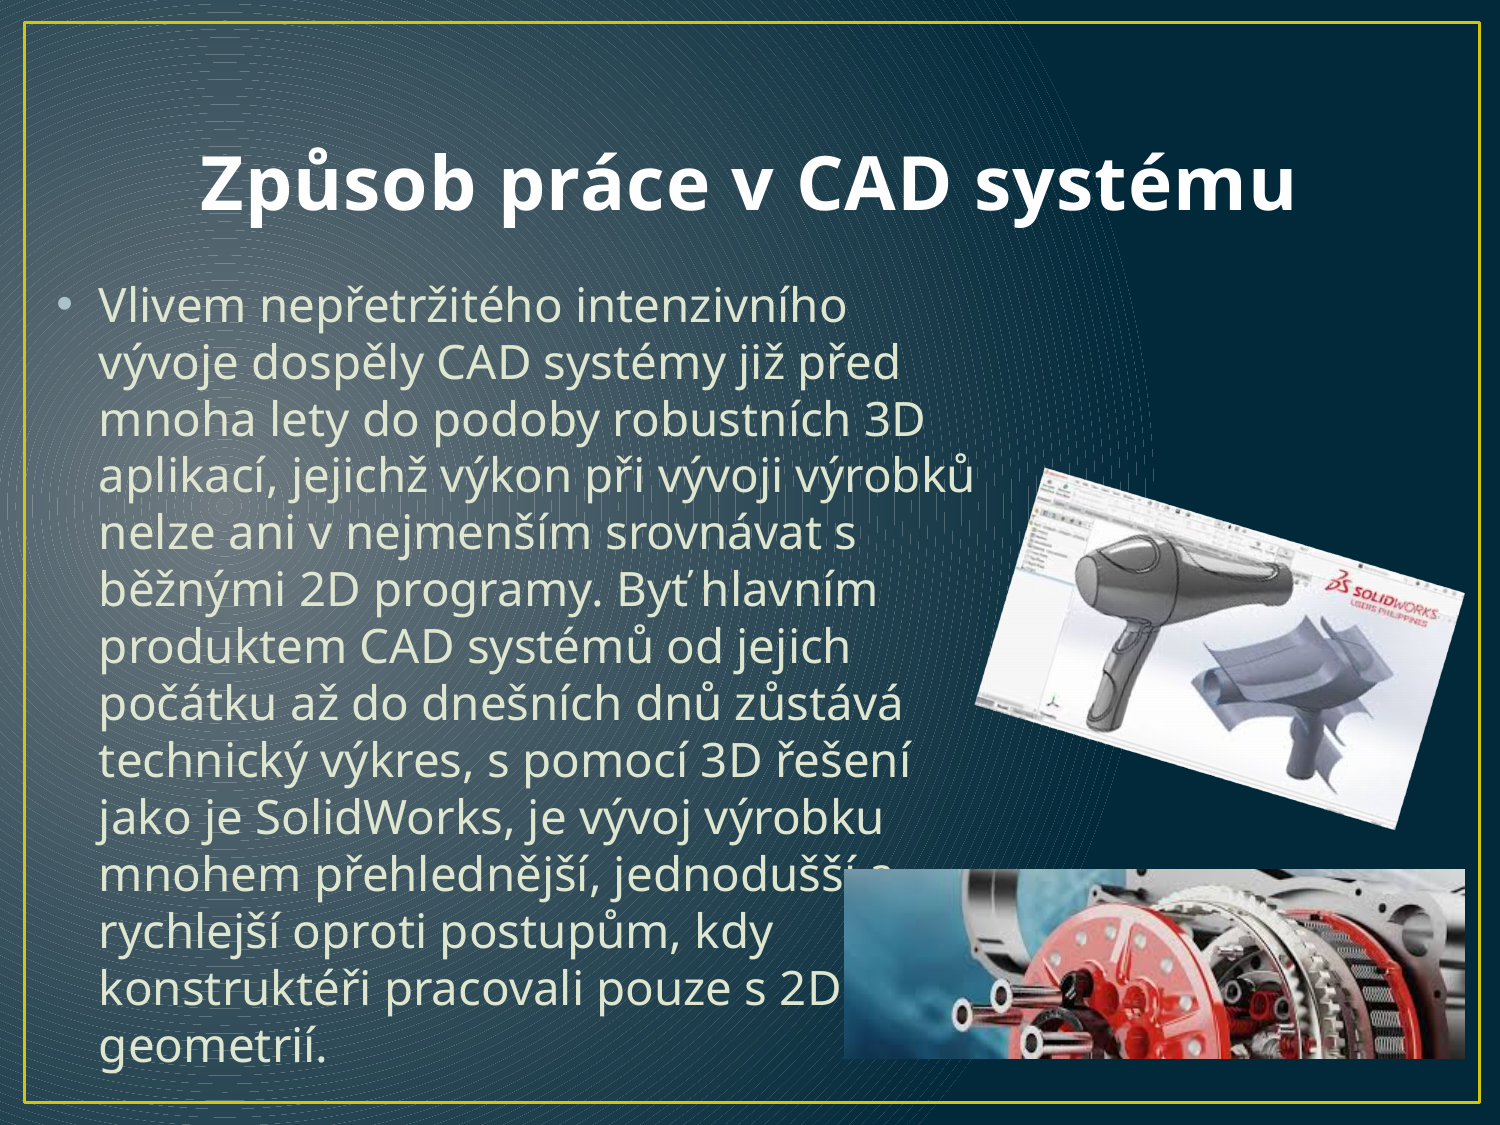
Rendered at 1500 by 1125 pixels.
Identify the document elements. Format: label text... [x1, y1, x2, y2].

list Vlivem nepřetržitého intenzivního vývoje dospěly CAD systémy již před mnoha lety do podoby robustních 3D aplikací, jejichž výkon při vývoji výrobků nelze ani v nejmenším srovnávat s běžnými 2D programy. Byť hlavním produktem CAD systémů od jejich počátku až do dnešních dnů zůstává technický výkres, s pomocí 3D řešení jako je SolidWorks, je vývoj výrobku mnohem přehlednější, jednodušší a rychlejší oproti postupům, kdy konstruktéři pracovali pouze s 2D geometrií. [41, 267, 999, 1087]
picture [844, 863, 1464, 1059]
picture [1070, 777, 1086, 786]
title Způsob práce v CAD systému [75, 45, 1425, 233]
picture [976, 468, 1464, 829]
